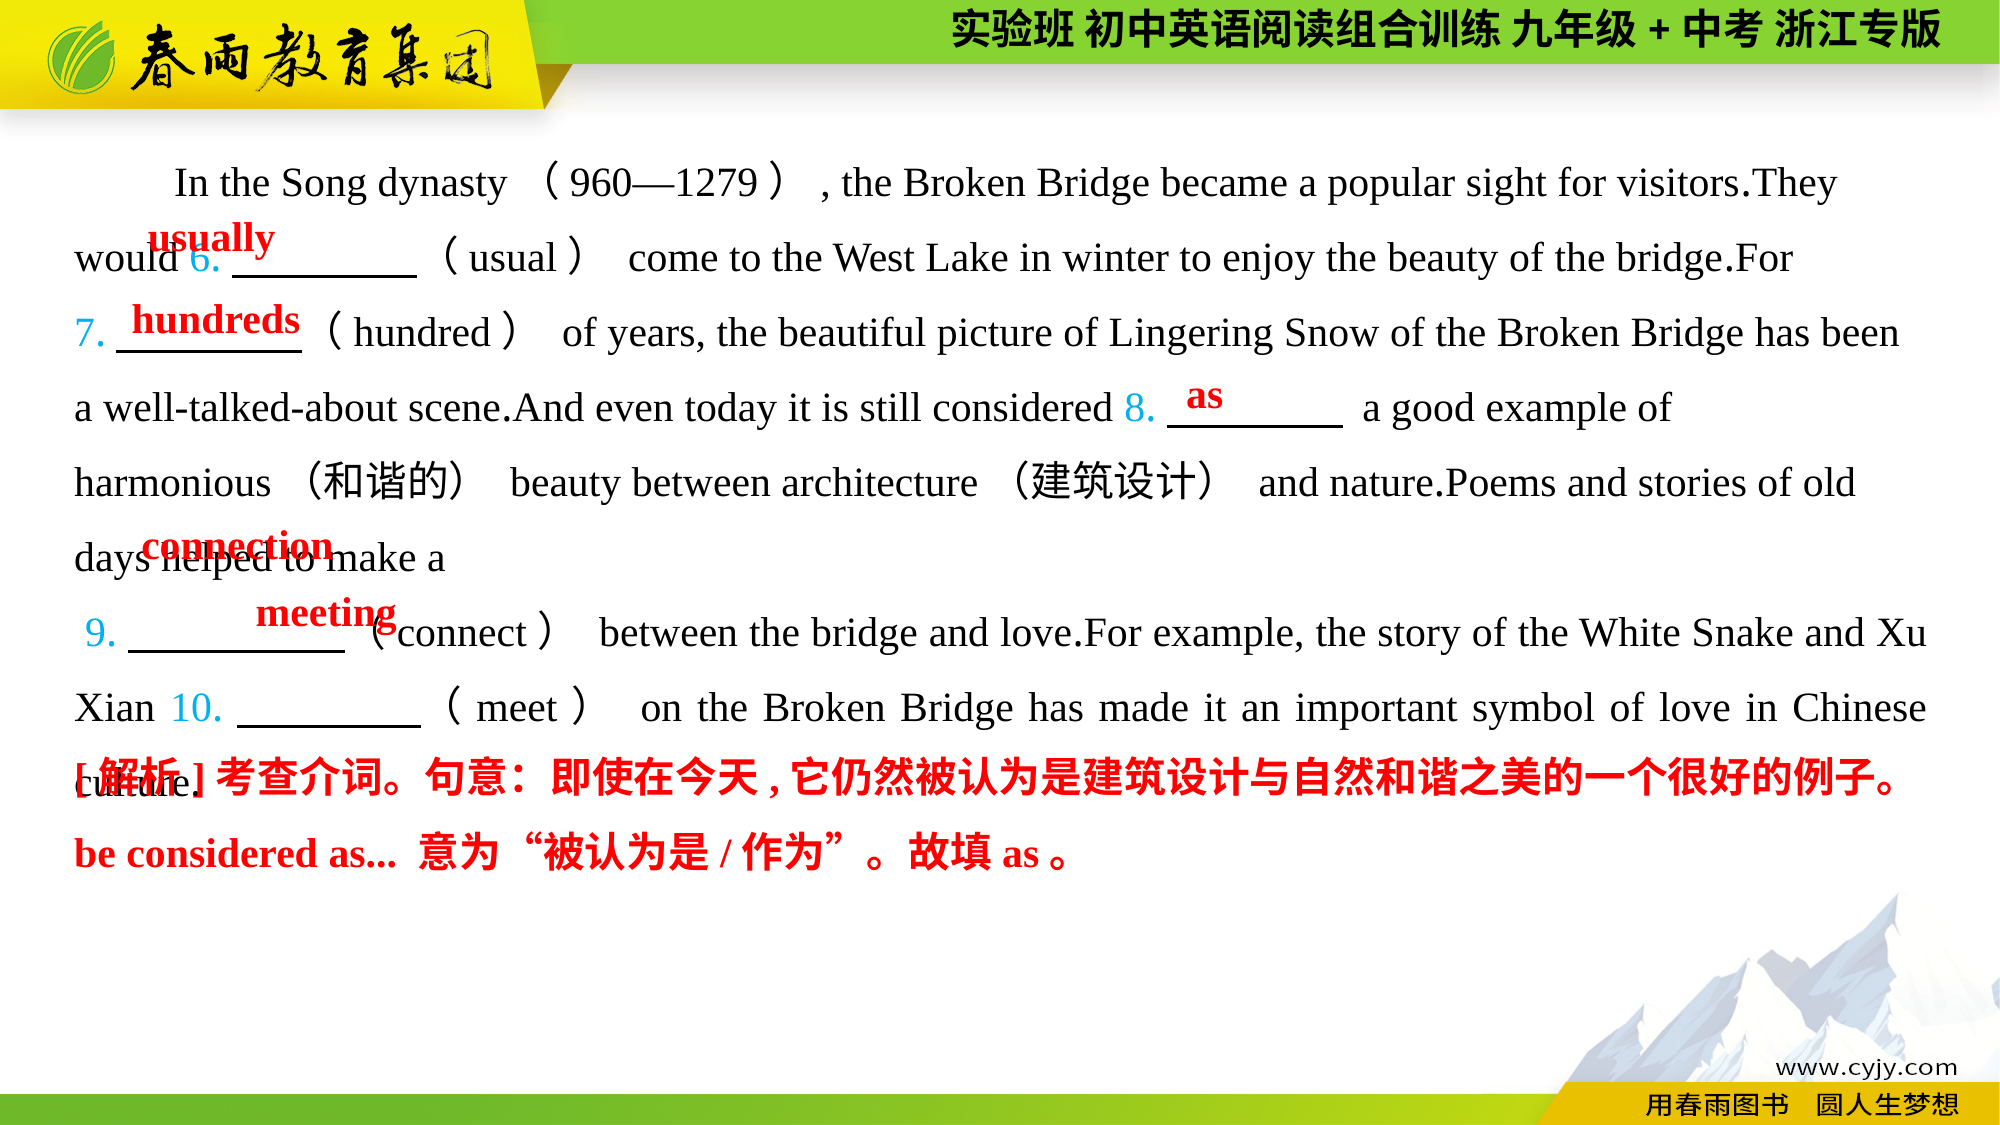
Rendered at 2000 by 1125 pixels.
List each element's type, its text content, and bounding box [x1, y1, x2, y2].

text_box meeting [240, 577, 413, 642]
text_box hundreds [116, 284, 316, 350]
text_box usually [133, 201, 291, 267]
list In the Song dynasty（960—1279）, the Broken Bridge became a popular sight for visitors.They would 6. （usual） come to the West Lake in winter to enjoy the beauty of the bridge.For 7. （hundred） of years, the beautiful picture of Lingering Snow of the Broken Bridge has been a well-talked-about scene.And even today it is still considered 8. a good example of harmonious（和谐的） beauty between architecture（建筑设计） and nature.Poems and stories of old days helped to make a 9. （connect） between the bridge and love.For example, the story of the White Snake and Xu Xian 10. （meet） on the Broken Bridge has made it an important symbol of love in Chinese culture. [59, 122, 1944, 718]
text_box as [1171, 359, 1239, 425]
text_box connection [126, 510, 349, 575]
picture [0, 0, 2000, 1125]
text_box [解析]考查介词。句意：即使在今天,它仍然被认为是建筑设计与自然和谐之美的一个很好的例子。be considered as... 意为“被认为是/作为”。故填as。 [59, 718, 1944, 883]
